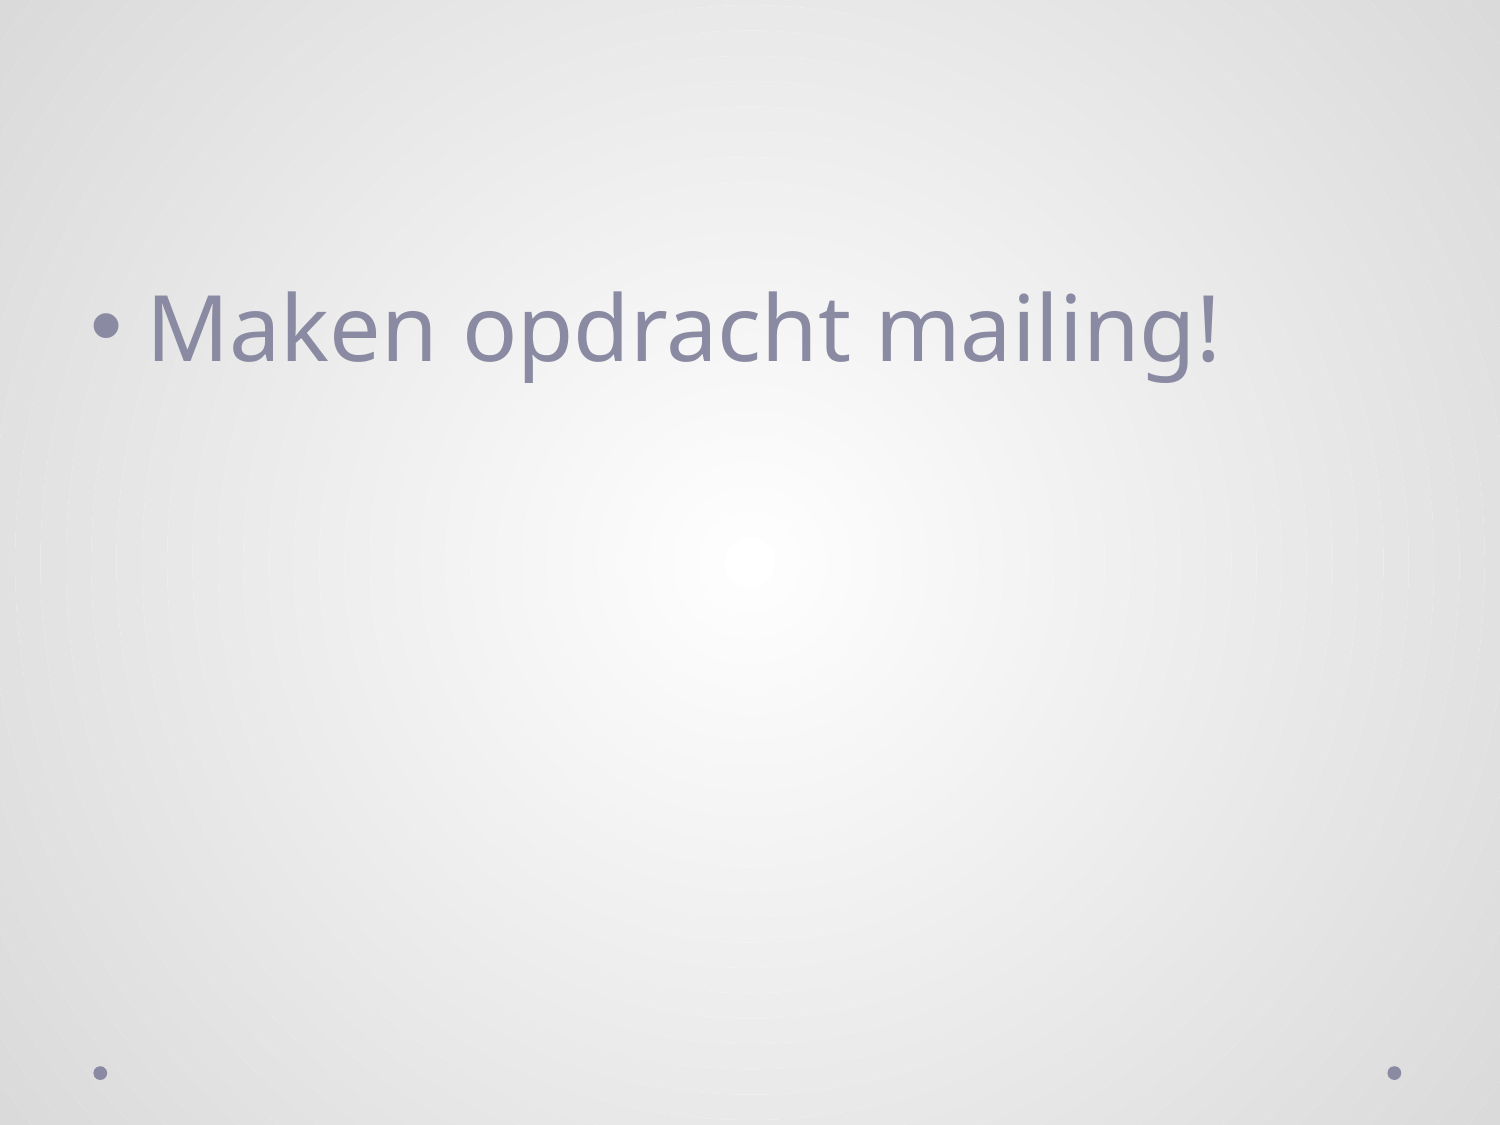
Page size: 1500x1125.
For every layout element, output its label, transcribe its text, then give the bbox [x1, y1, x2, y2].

list Maken opdracht mailing! [75, 262, 1425, 1005]
